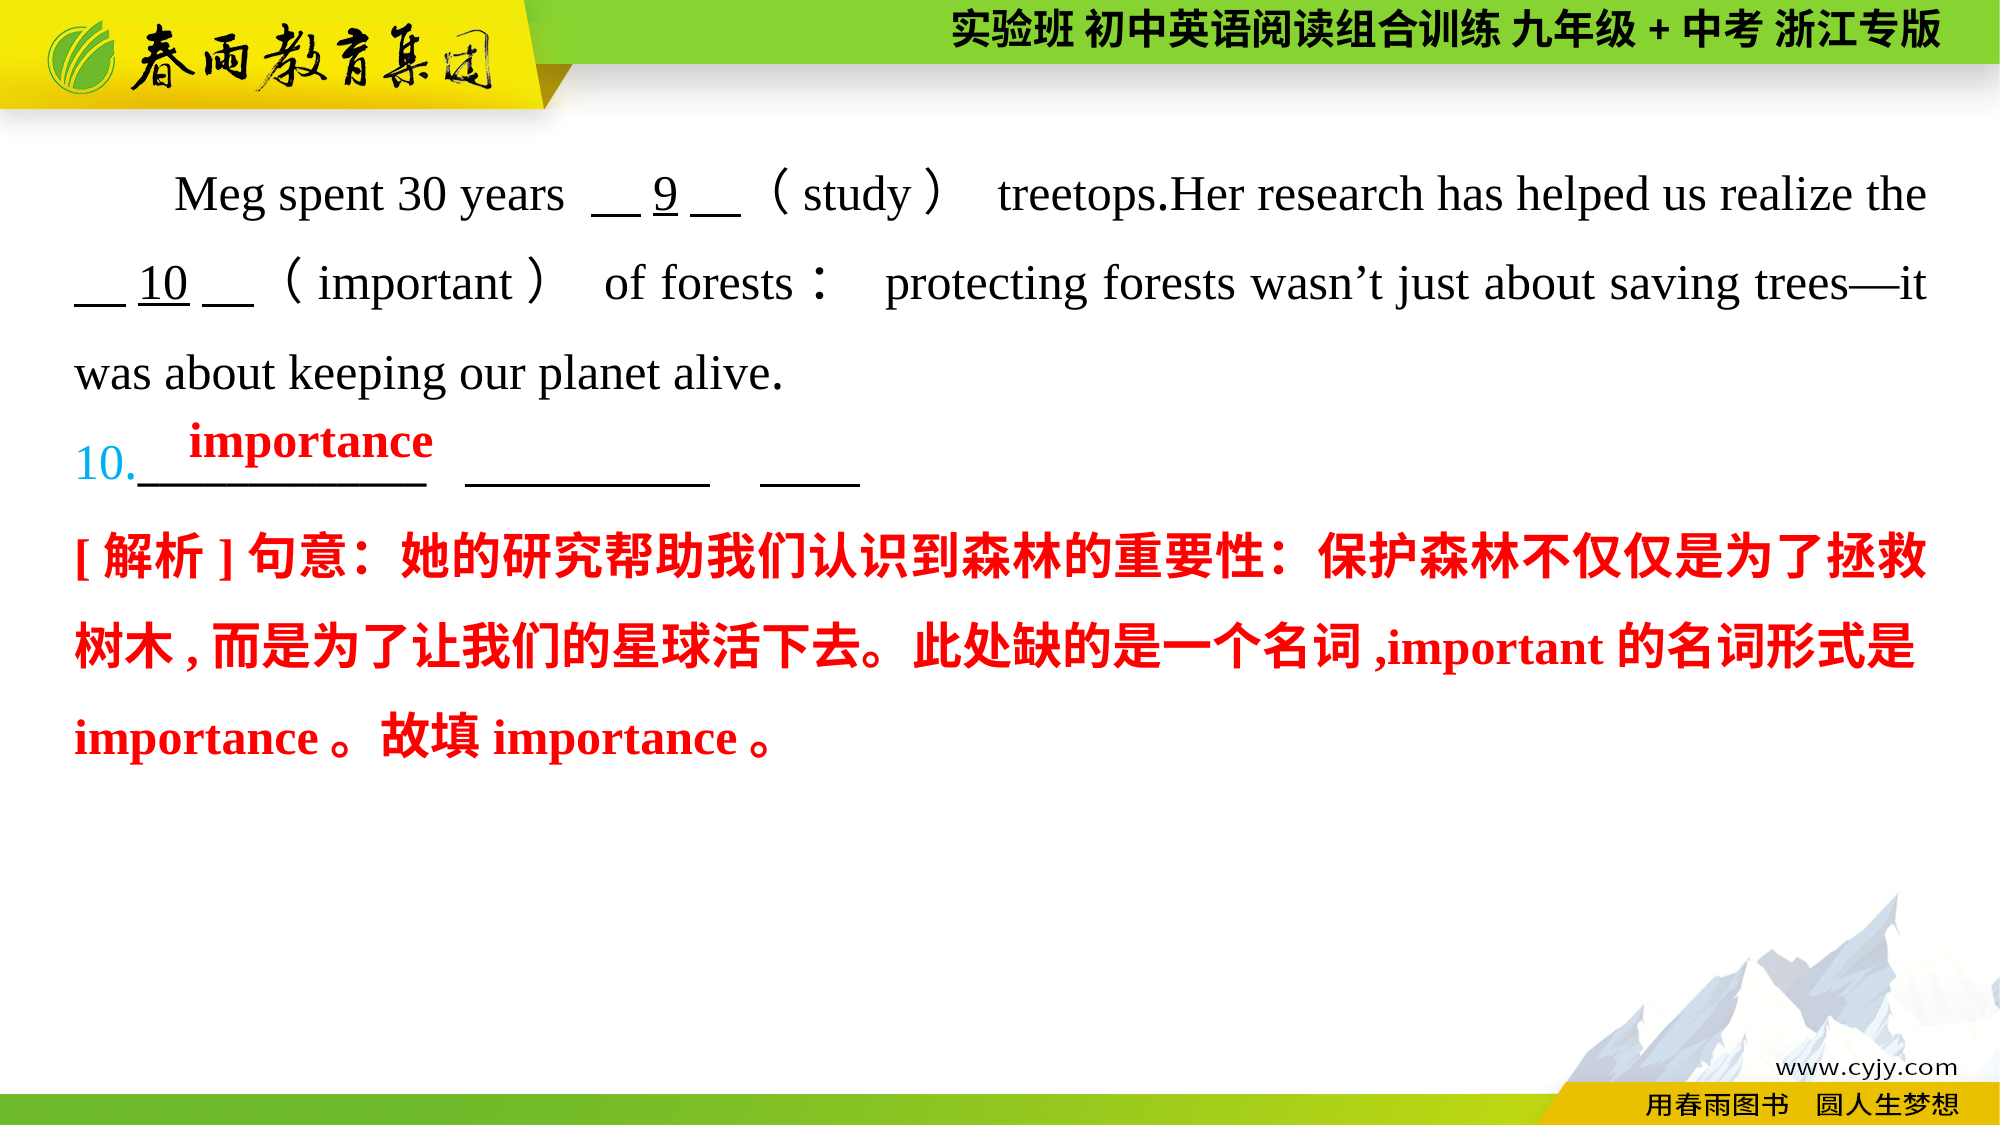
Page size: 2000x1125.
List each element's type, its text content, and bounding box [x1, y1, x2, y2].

list Meg spent 30 years 9 （study） treetops.Her research has helped us realize the 10 （important） of forests： protecting forests wasn’t just about saving trees—it was about keeping our planet alive. 10._____________ [59, 122, 1944, 486]
text_box importance [174, 399, 449, 475]
picture [0, 0, 2000, 1125]
text_box [解析]句意：她的研究帮助我们认识到森林的重要性：保护森林不仅仅是为了拯救树木,而是为了让我们的星球活下去。此处缺的是一个名词,important的名词形式是importance。故填importance。 [59, 486, 1944, 772]
